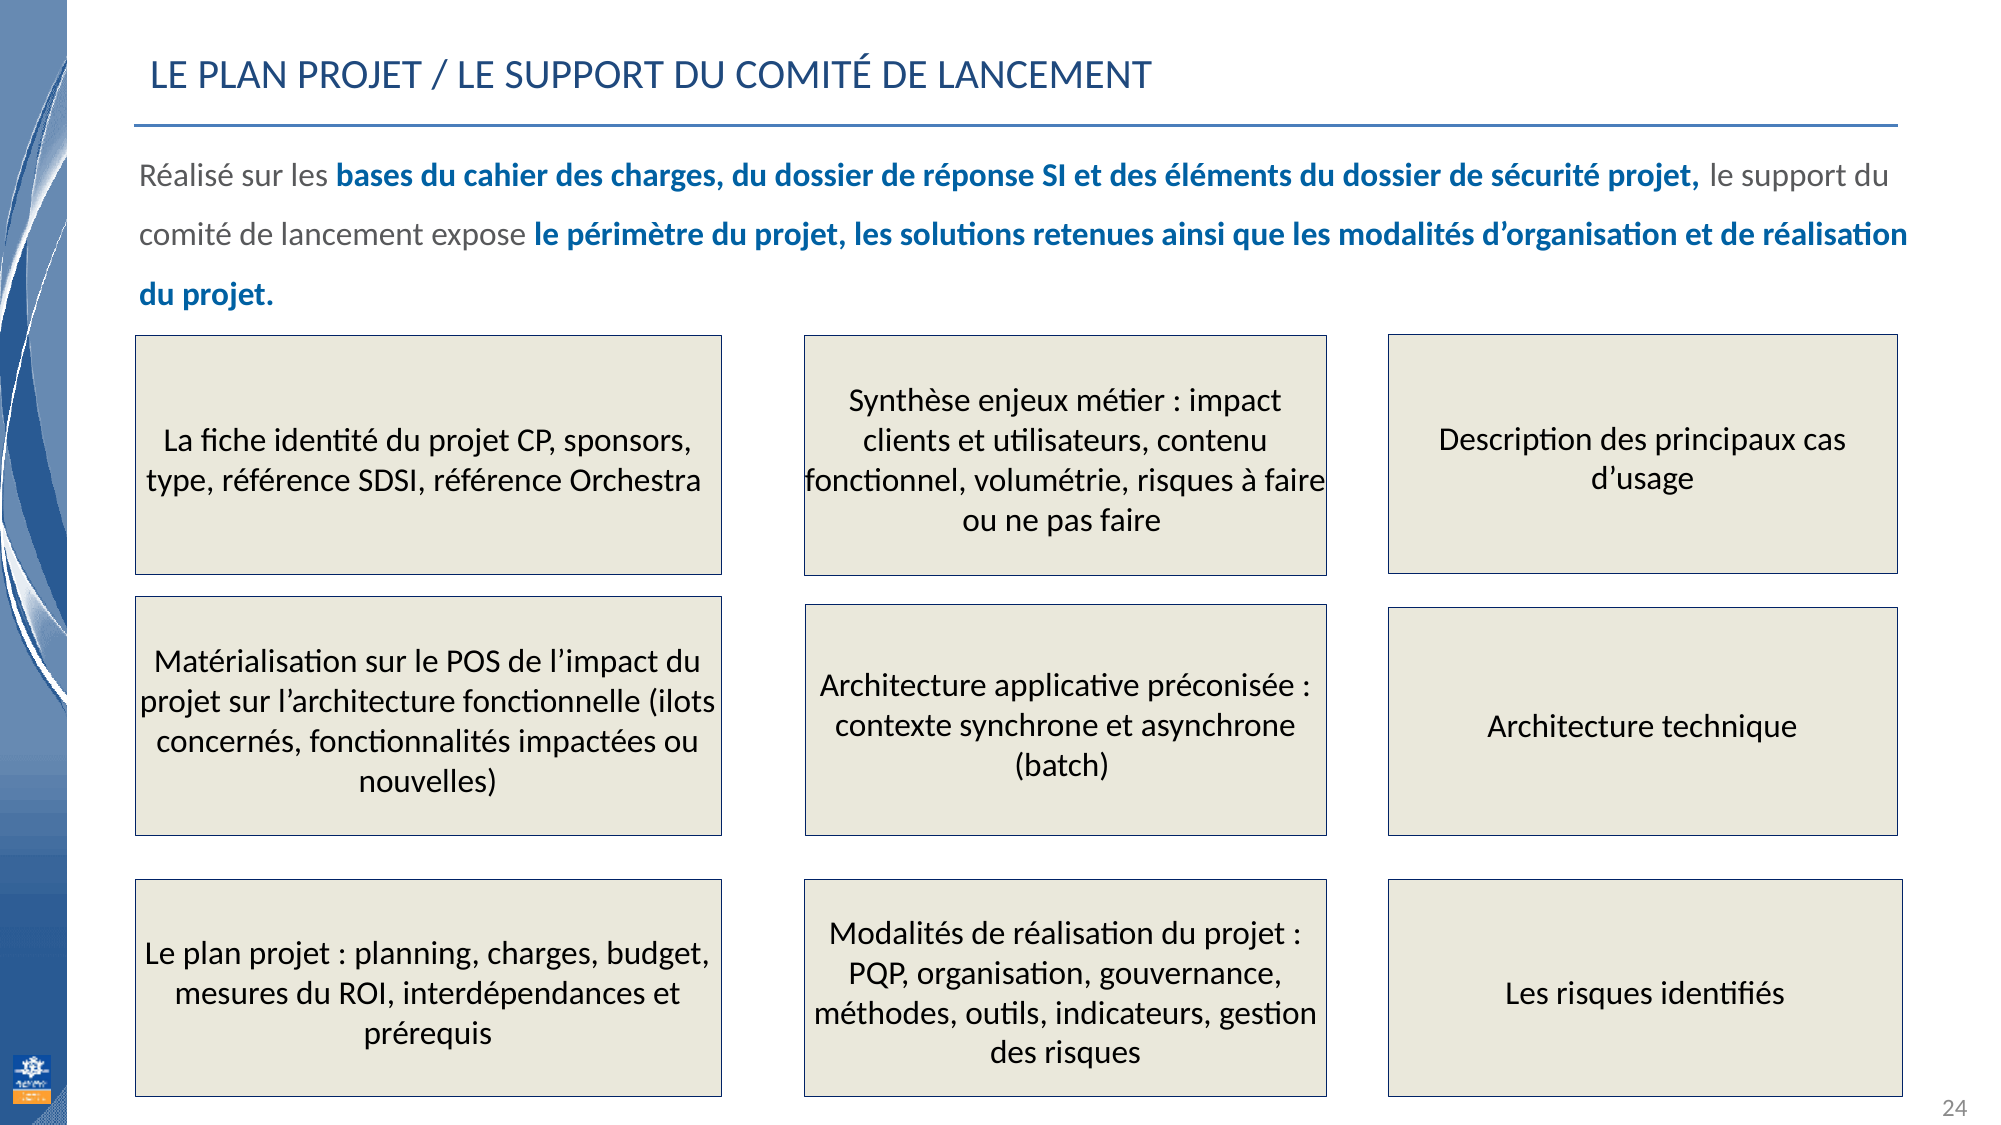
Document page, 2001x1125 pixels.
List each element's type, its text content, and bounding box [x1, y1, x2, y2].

text_box Architecture applicative préconisée : contexte synchrone et asynchrone (batch) [804, 604, 1327, 836]
text_box Description des principaux cas d’usage [1387, 334, 1898, 574]
text_box Architecture technique [1387, 607, 1898, 836]
text_box La fiche identité du projet CP, sponsors, type, référence SDSI, référence Orchestra [135, 335, 721, 575]
title Le plan projet / Le support du comité de lancement [135, 19, 1898, 125]
picture [13, 1055, 51, 1104]
text_box Modalités de réalisation du projet : PQP, organisation, gouvernance, méthodes, outils, indicateurs, gestion des risques [804, 879, 1327, 1097]
text_box Matérialisation sur le POS de l’impact du projet sur l’architecture fonctionnelle (ilots concernés, fonctionnalités impactées ou nouvelles) [135, 596, 721, 836]
text_box Le plan projet : planning, charges, budget, mesures du ROI, interdépendances et prérequis [135, 879, 721, 1097]
text_box Synthèse enjeux métier : impact clients et utilisateurs, contenu fonctionnel, volumétrie, risques à faire ou ne pas faire [804, 335, 1327, 575]
text_box Les risques identifiés [1387, 879, 1903, 1097]
text_box Réalisé sur les bases du cahier des charges, du dossier de réponse SI et des éléments du dossier de sécurité projet, le support du comité de lancement expose le périmètre du projet, les solutions retenues ainsi que les modalités d’organisation et de réalisation du projet. [124, 125, 1948, 320]
slide_number 24 [1913, 1076, 1983, 1125]
